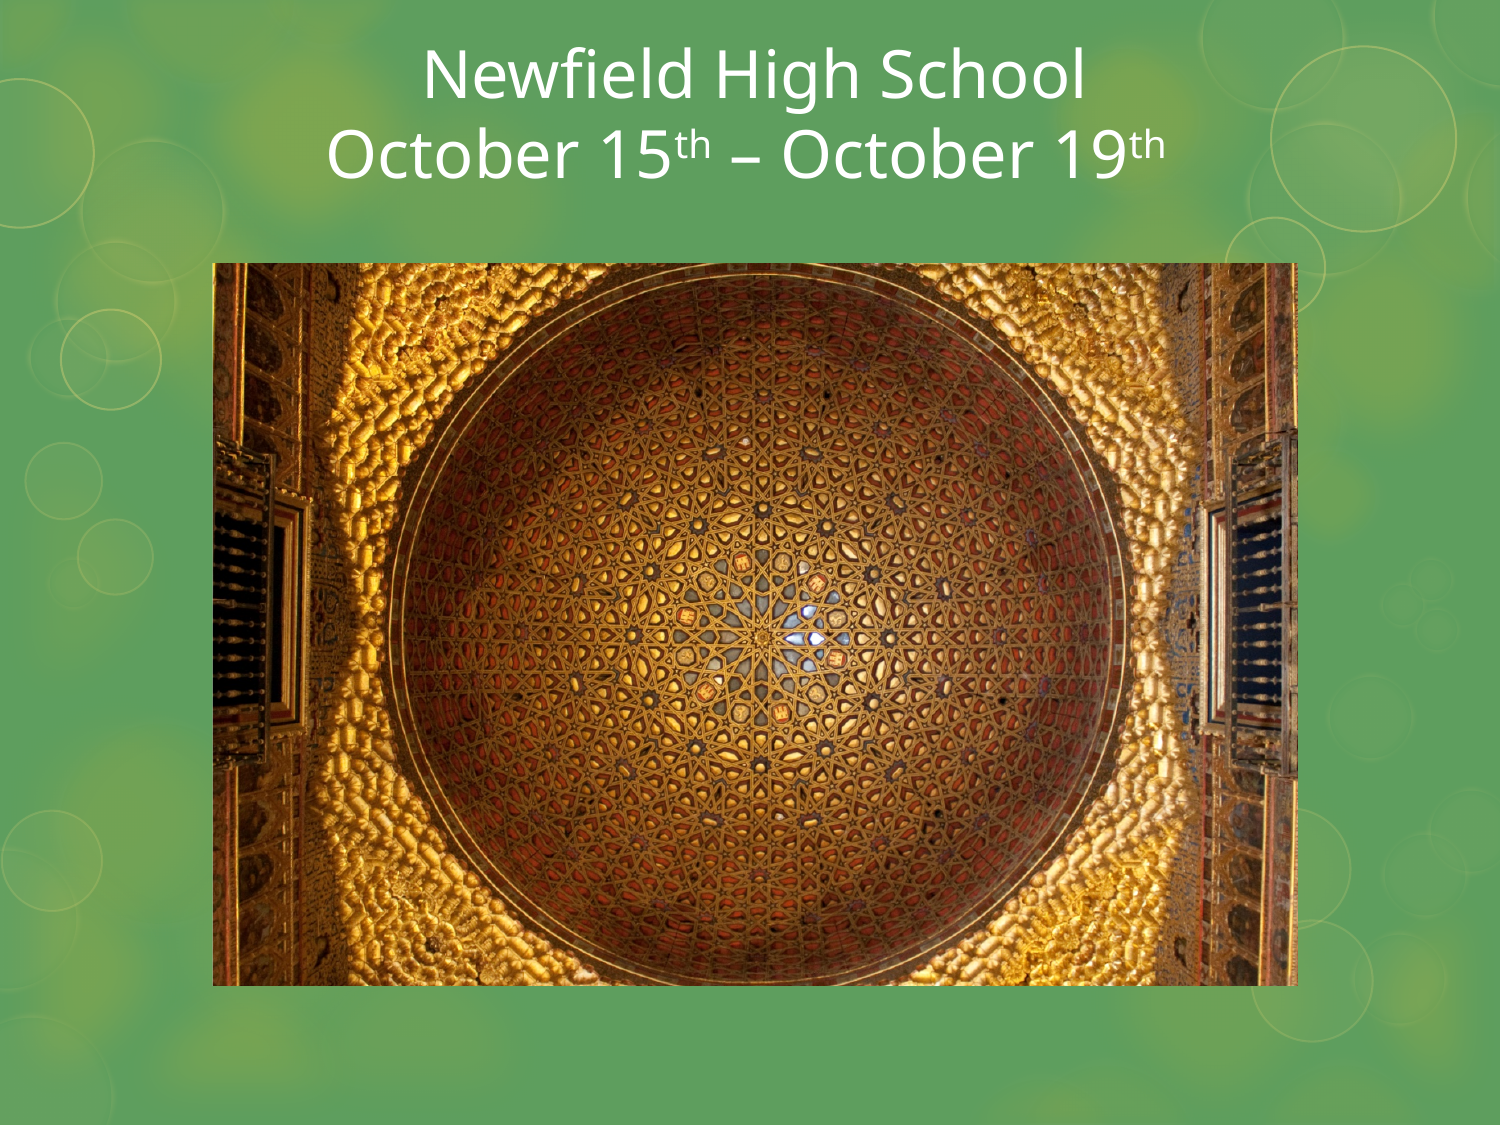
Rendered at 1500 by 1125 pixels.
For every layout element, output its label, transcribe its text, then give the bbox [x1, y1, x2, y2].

picture [214, 81, 1297, 1125]
text_box Newfield High School October 15th – October 19th [310, 24, 1199, 200]
